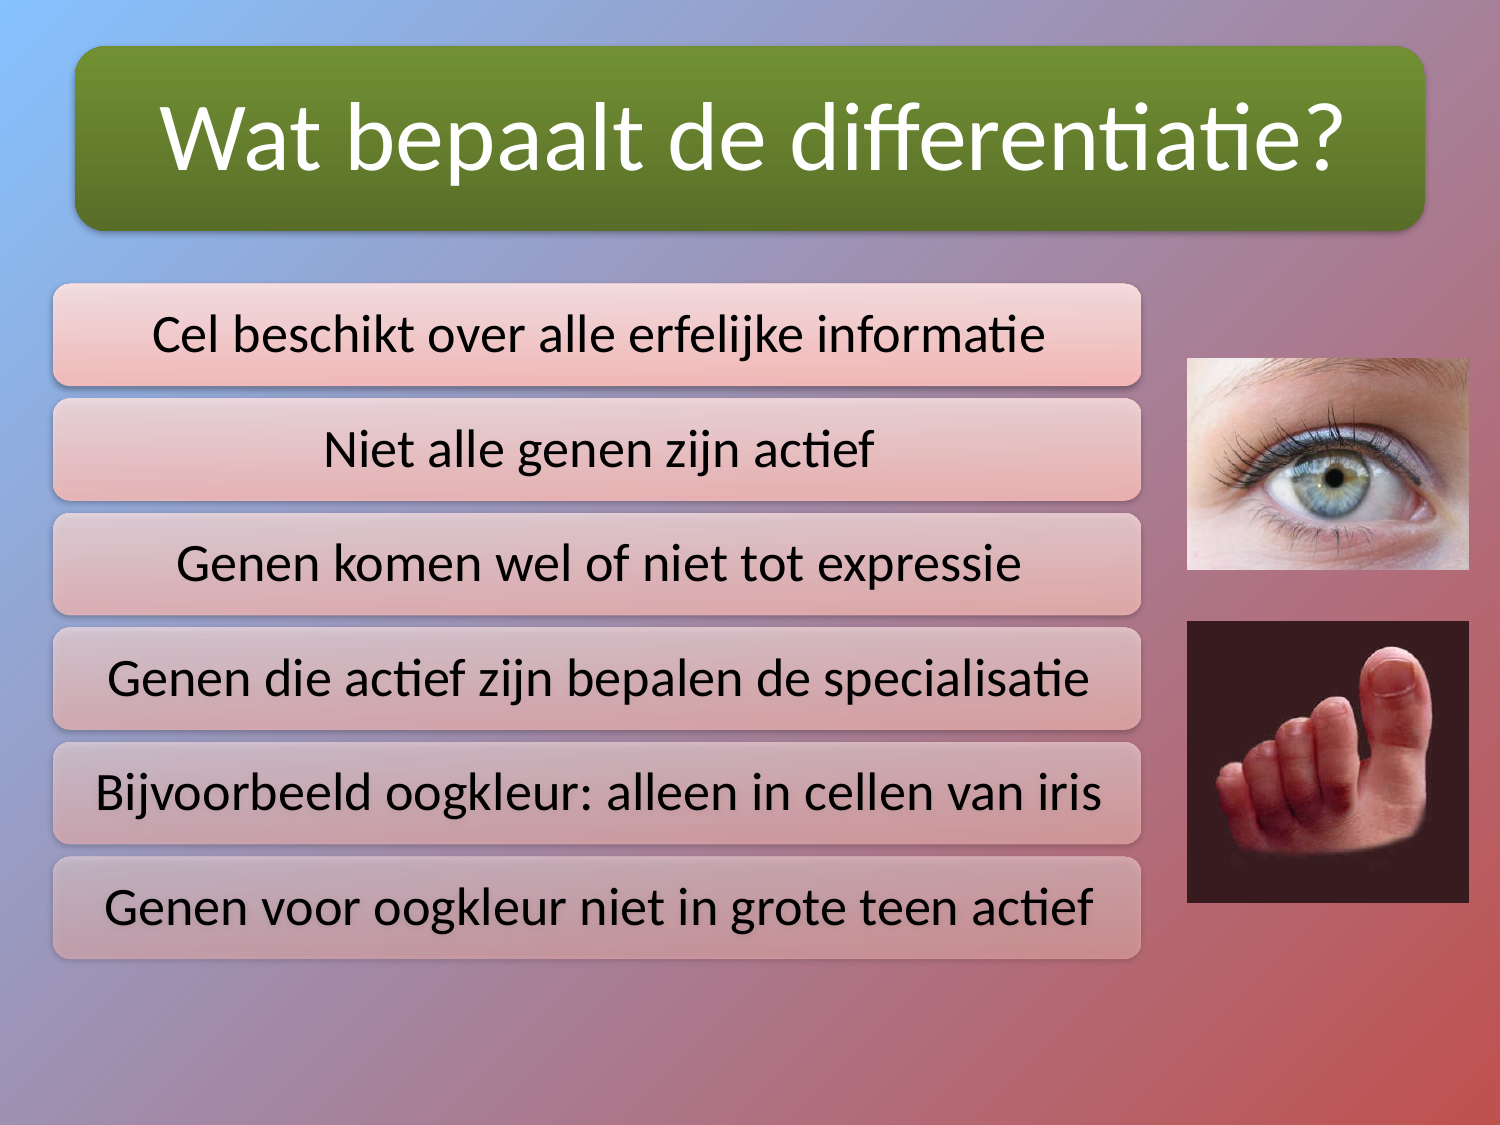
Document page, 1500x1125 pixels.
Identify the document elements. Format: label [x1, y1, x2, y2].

list [52, 264, 1142, 979]
picture [1186, 358, 1469, 570]
text_box [74, 44, 1426, 233]
picture [1186, 621, 1469, 904]
